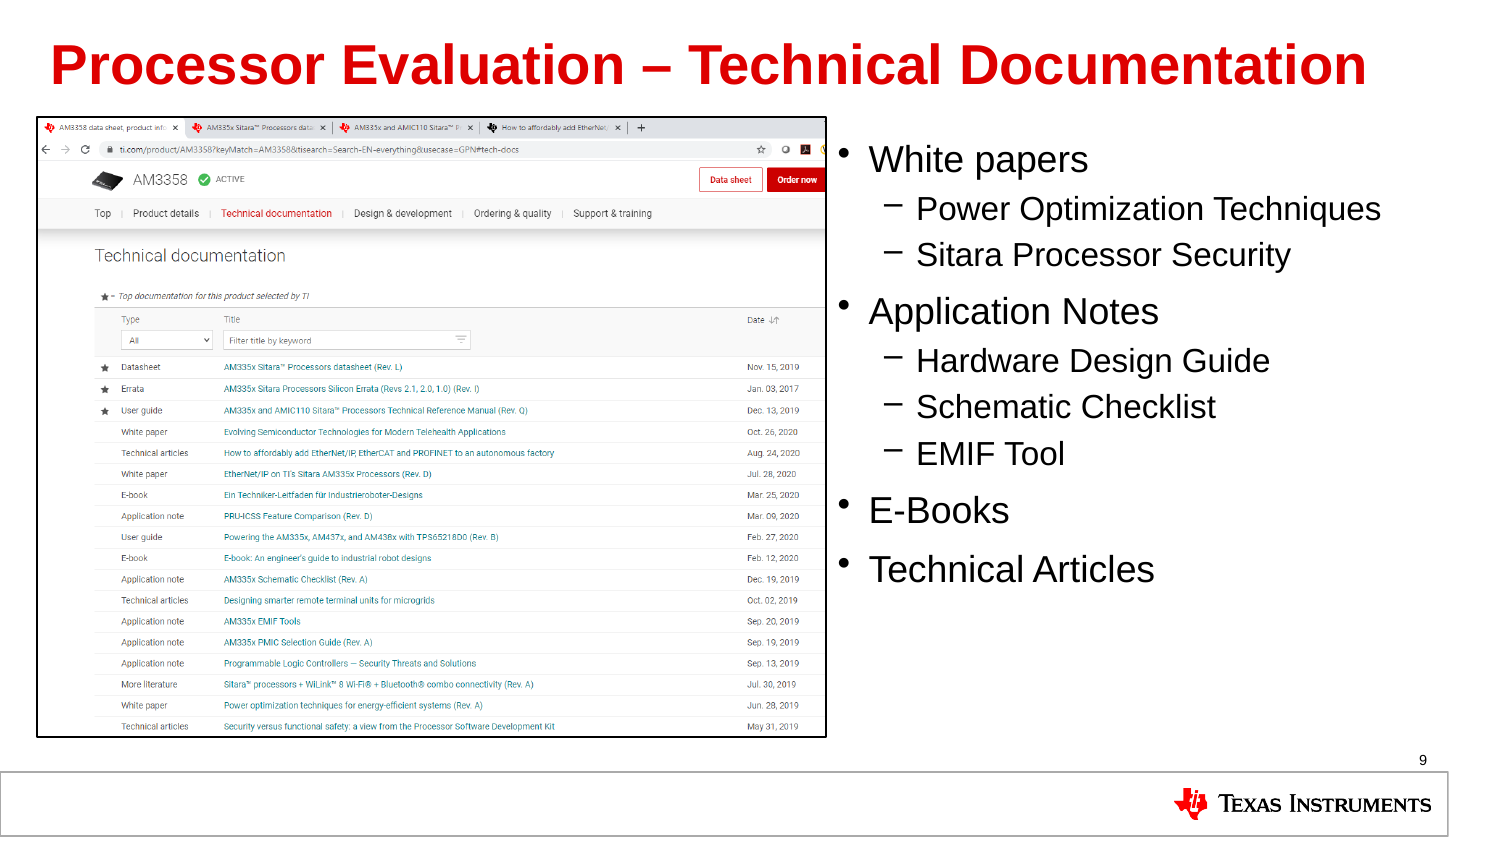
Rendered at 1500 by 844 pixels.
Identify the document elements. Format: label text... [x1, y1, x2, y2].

list White papers Power Optimization Techniques Sitara Processor Security Application Notes Hardware Design Guide Schematic Checklist EMIF Tool E-Books Technical Articles [829, 128, 1440, 738]
slide_number 9 [1089, 744, 1440, 770]
picture [37, 117, 826, 736]
picture [1174, 788, 1431, 820]
title Processor Evaluation – Technical Documentation [37, 17, 1426, 119]
